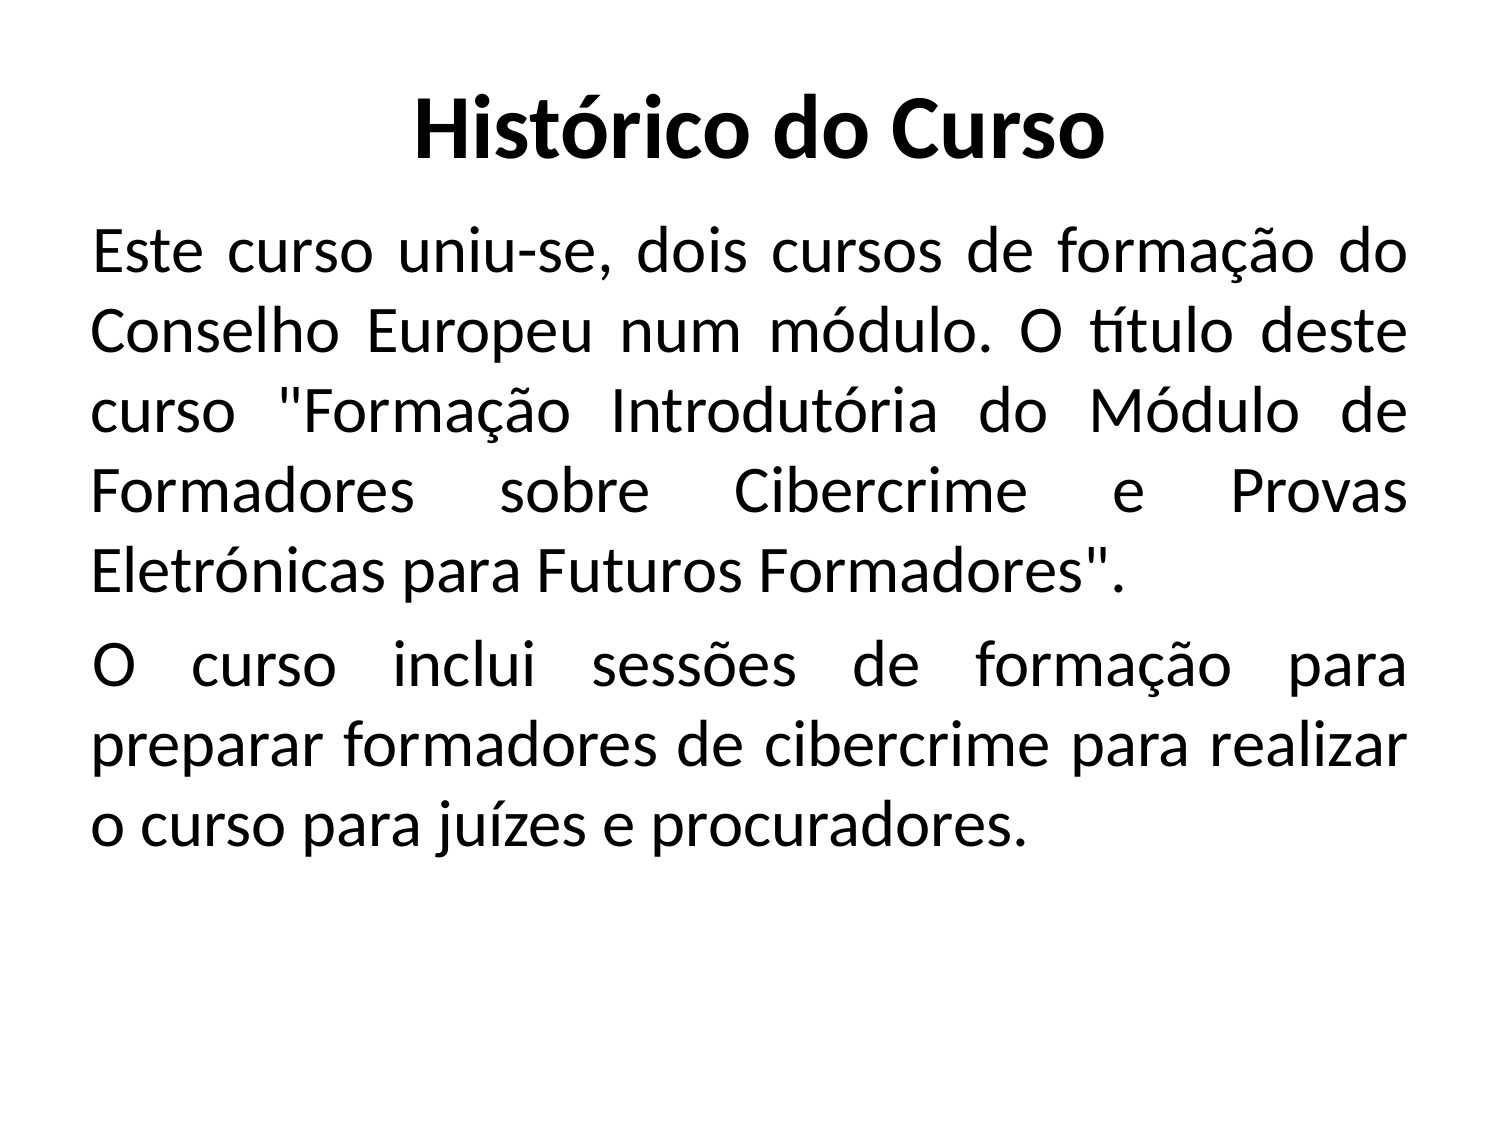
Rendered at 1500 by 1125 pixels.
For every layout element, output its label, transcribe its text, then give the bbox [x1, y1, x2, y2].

list Este curso uniu-se, dois cursos de formação do Conselho Europeu num módulo. O título deste curso "Formação Introdutória do Módulo de Formadores sobre Cibercrime e Provas Eletrónicas para Futuros Formadores". O curso inclui sessões de formação para preparar formadores de cibercrime para realizar o curso para juízes e procuradores. [75, 198, 1425, 1102]
title Histórico do Curso [75, 45, 1425, 198]
